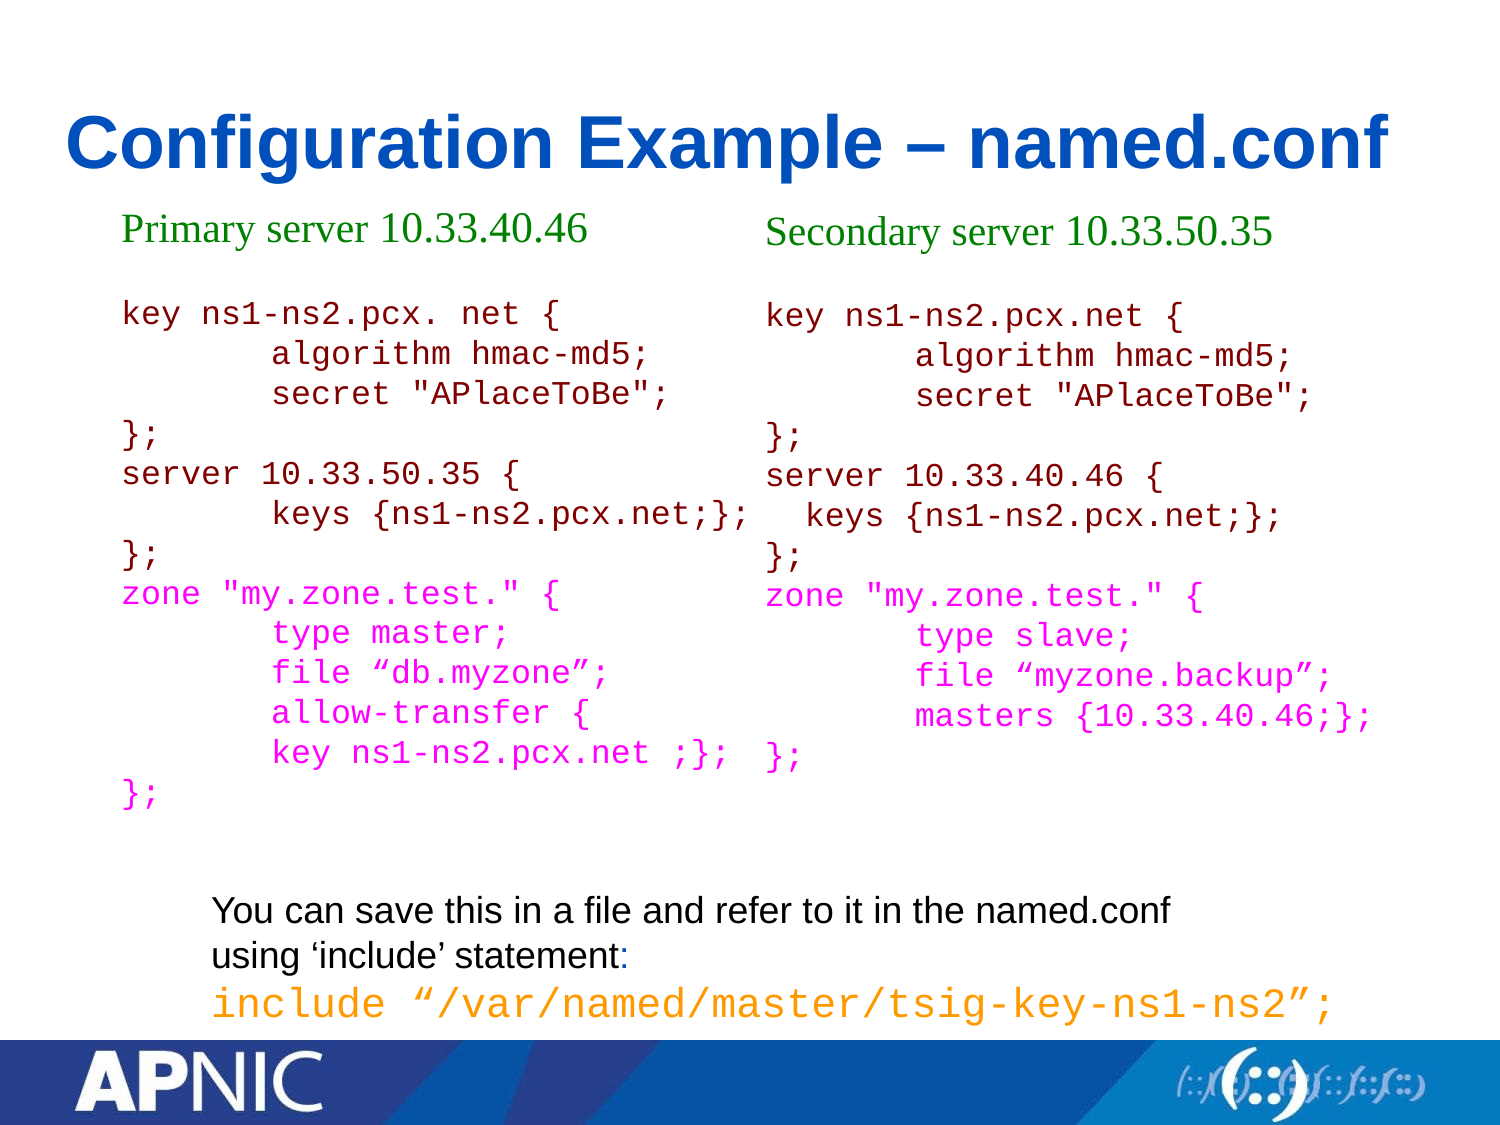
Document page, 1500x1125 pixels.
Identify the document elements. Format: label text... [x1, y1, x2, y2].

text_box Primary server 10.33.40.46 key ns1-ns2.pcx. net { algorithm hmac-md5; secret "APlaceToBe"; }; server 10.33.50.35 { keys {ns1-ns2.pcx.net;}; }; zone "my.zone.test." { type master; file “db.myzone”; allow-transfer { key ns1-ns2.pcx.net ;}; }; [106, 191, 857, 955]
title Configuration Example – named.conf [64, 45, 1436, 233]
text_box You can save this in a file and refer to it in the named.conf using ‘include’ statement: include “/var/named/master/tsig-key-ns1-ns2”; [196, 878, 1376, 1034]
picture [0, 1040, 1500, 1125]
text_box Secondary server 10.33.50.35 key ns1-ns2.pcx.net { algorithm hmac-md5; secret "APlaceToBe"; }; server 10.33.40.46 { keys {ns1-ns2.pcx.net;}; }; zone "my.zone.test." { type slave; file “myzone.backup”; masters {10.33.40.46;}; }; [749, 193, 1500, 957]
